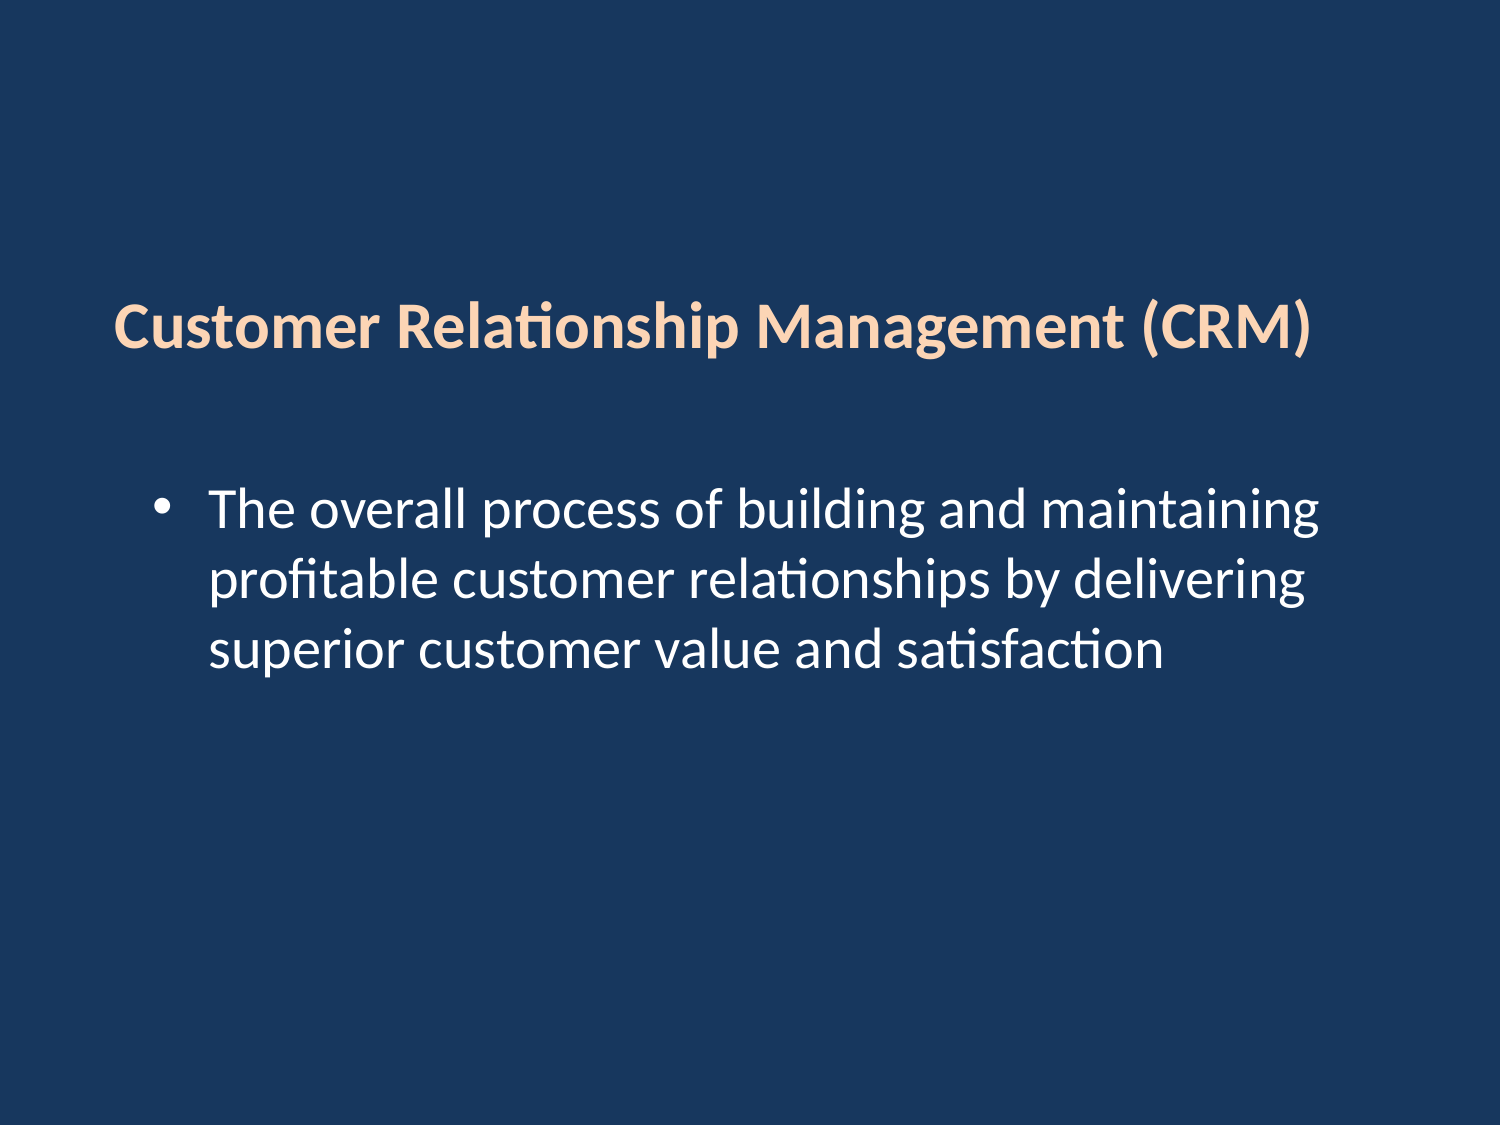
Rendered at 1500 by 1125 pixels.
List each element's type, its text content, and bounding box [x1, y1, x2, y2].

text_box Customer Relationship Management (CRM) [99, 274, 1500, 338]
text_box The overall process of building and maintaining profitable customer relationships by delivering superior customer value and satisfaction [137, 462, 1400, 1125]
